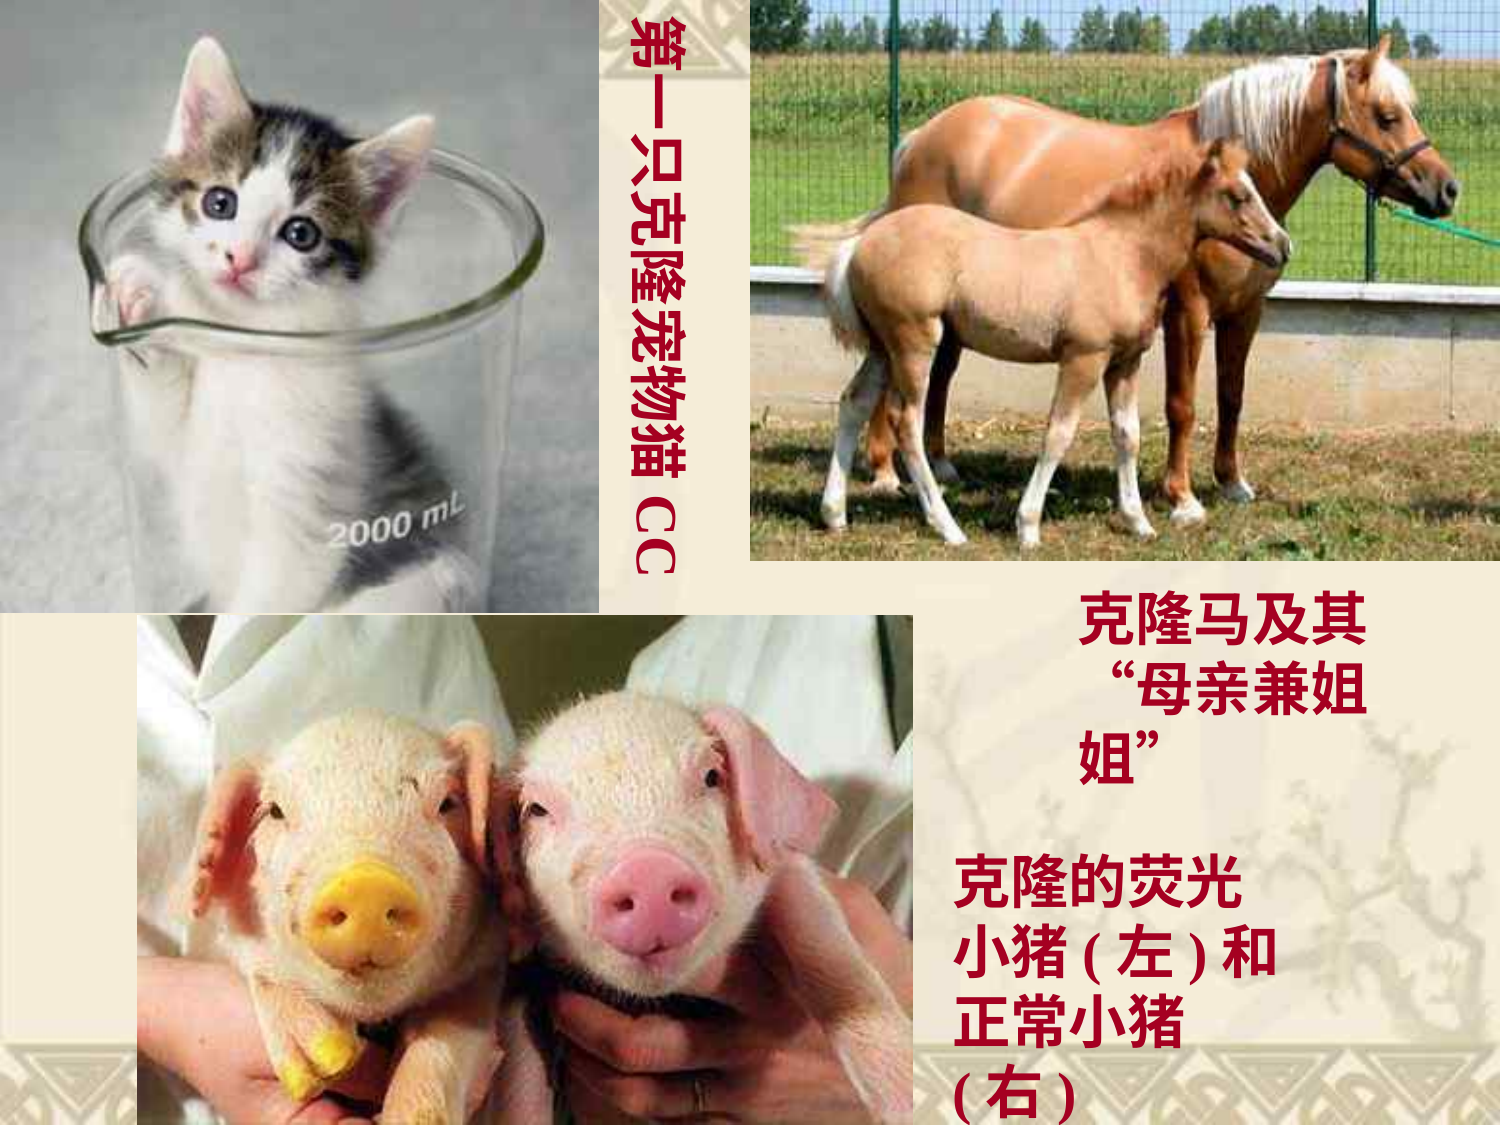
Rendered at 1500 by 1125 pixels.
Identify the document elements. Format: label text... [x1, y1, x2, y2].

text_box 第一只克隆宠物猫CC [602, 0, 703, 613]
picture [0, 0, 1500, 1125]
text_box 克隆马及其“母亲兼姐姐” [1062, 575, 1438, 800]
text_box 克隆的荧光小猪(左)和正常小猪(右) [937, 837, 1313, 1125]
